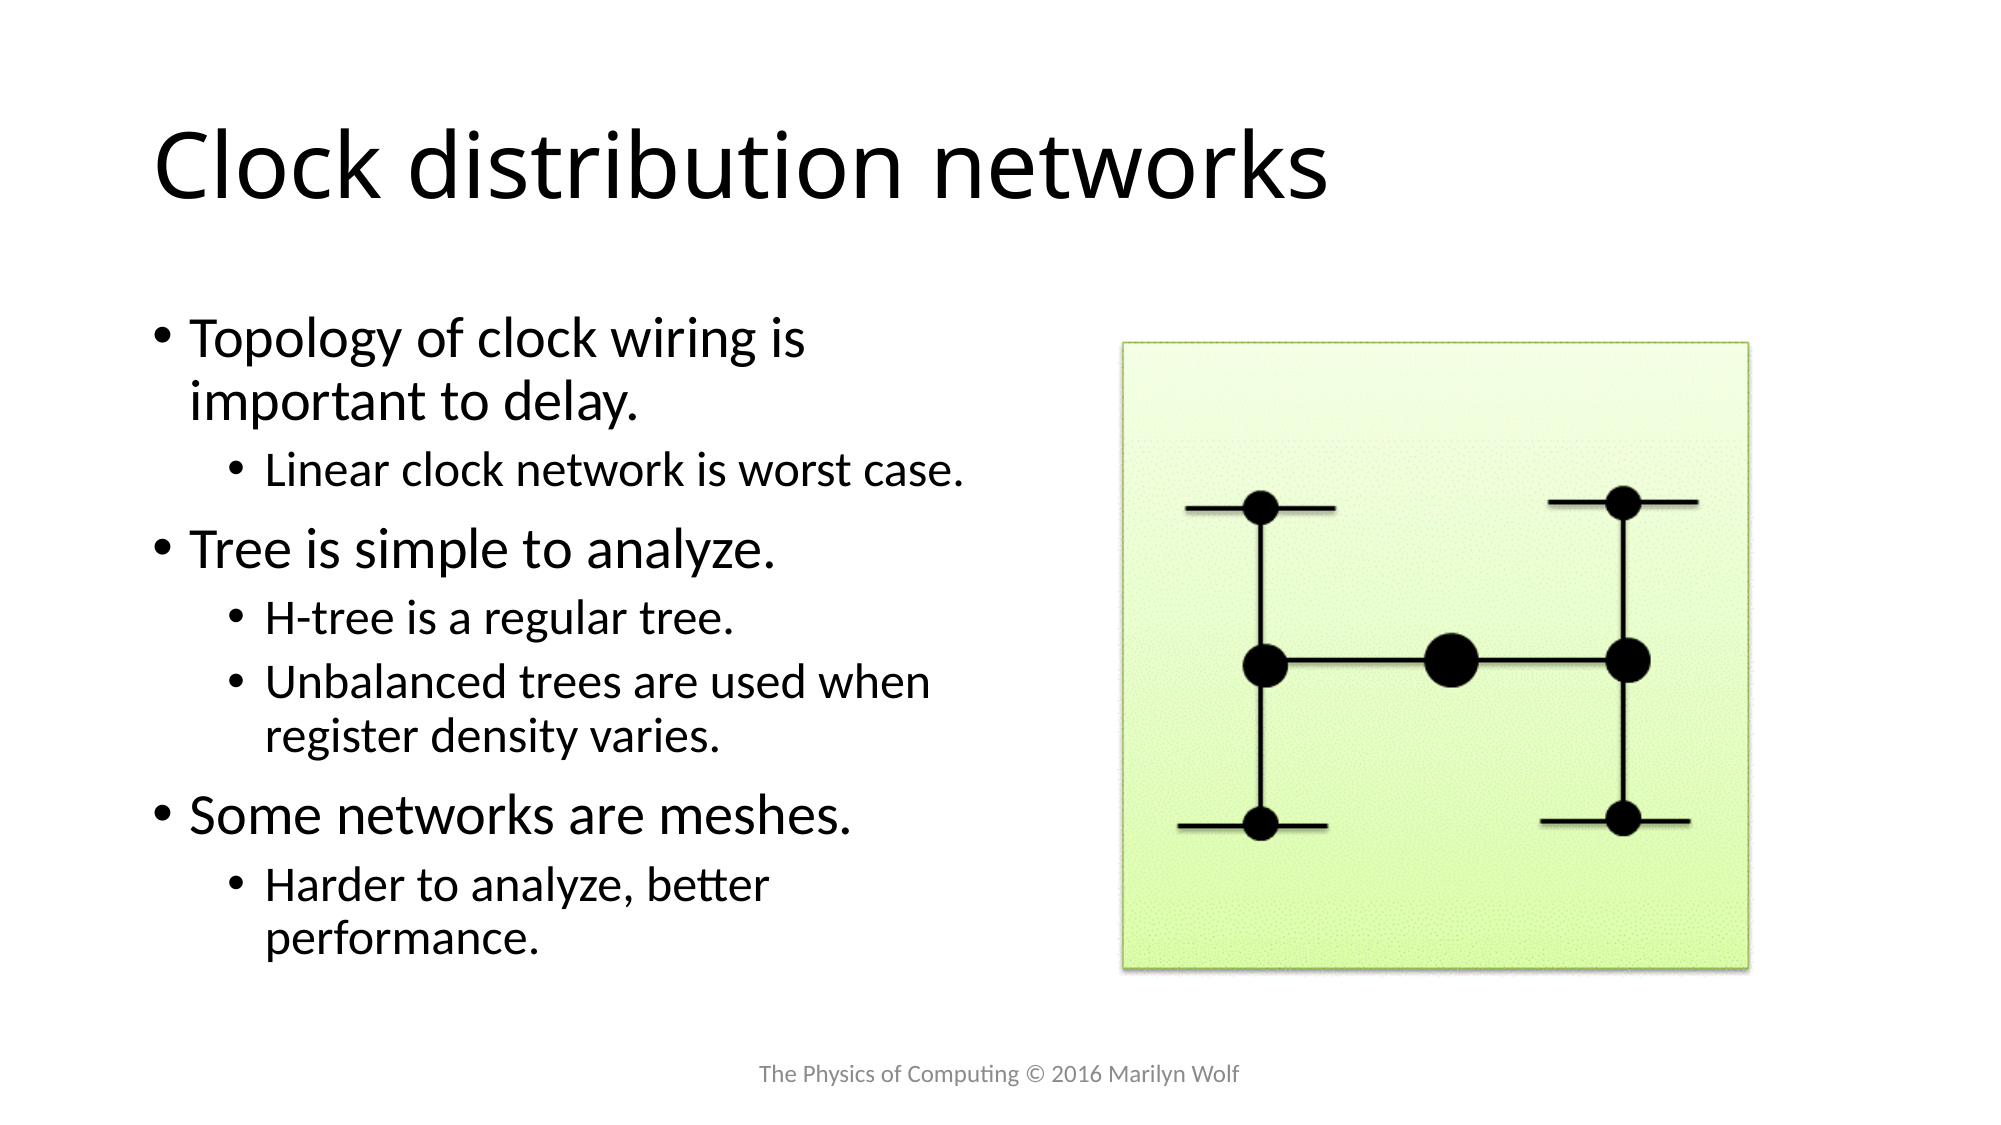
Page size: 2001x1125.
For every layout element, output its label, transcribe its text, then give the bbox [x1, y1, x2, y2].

footer The Physics of Computing © 2016 Marilyn Wolf [662, 1042, 1338, 1103]
list Topology of clock wiring is important to delay. Linear clock network is worst case. Tree is simple to analyze. H-tree is a regular tree. Unbalanced trees are used when register density varies. Some networks are meshes. Harder to analyze, better performance. [137, 299, 988, 1014]
title Clock distribution networks [137, 59, 1863, 278]
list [1110, 317, 1765, 996]
